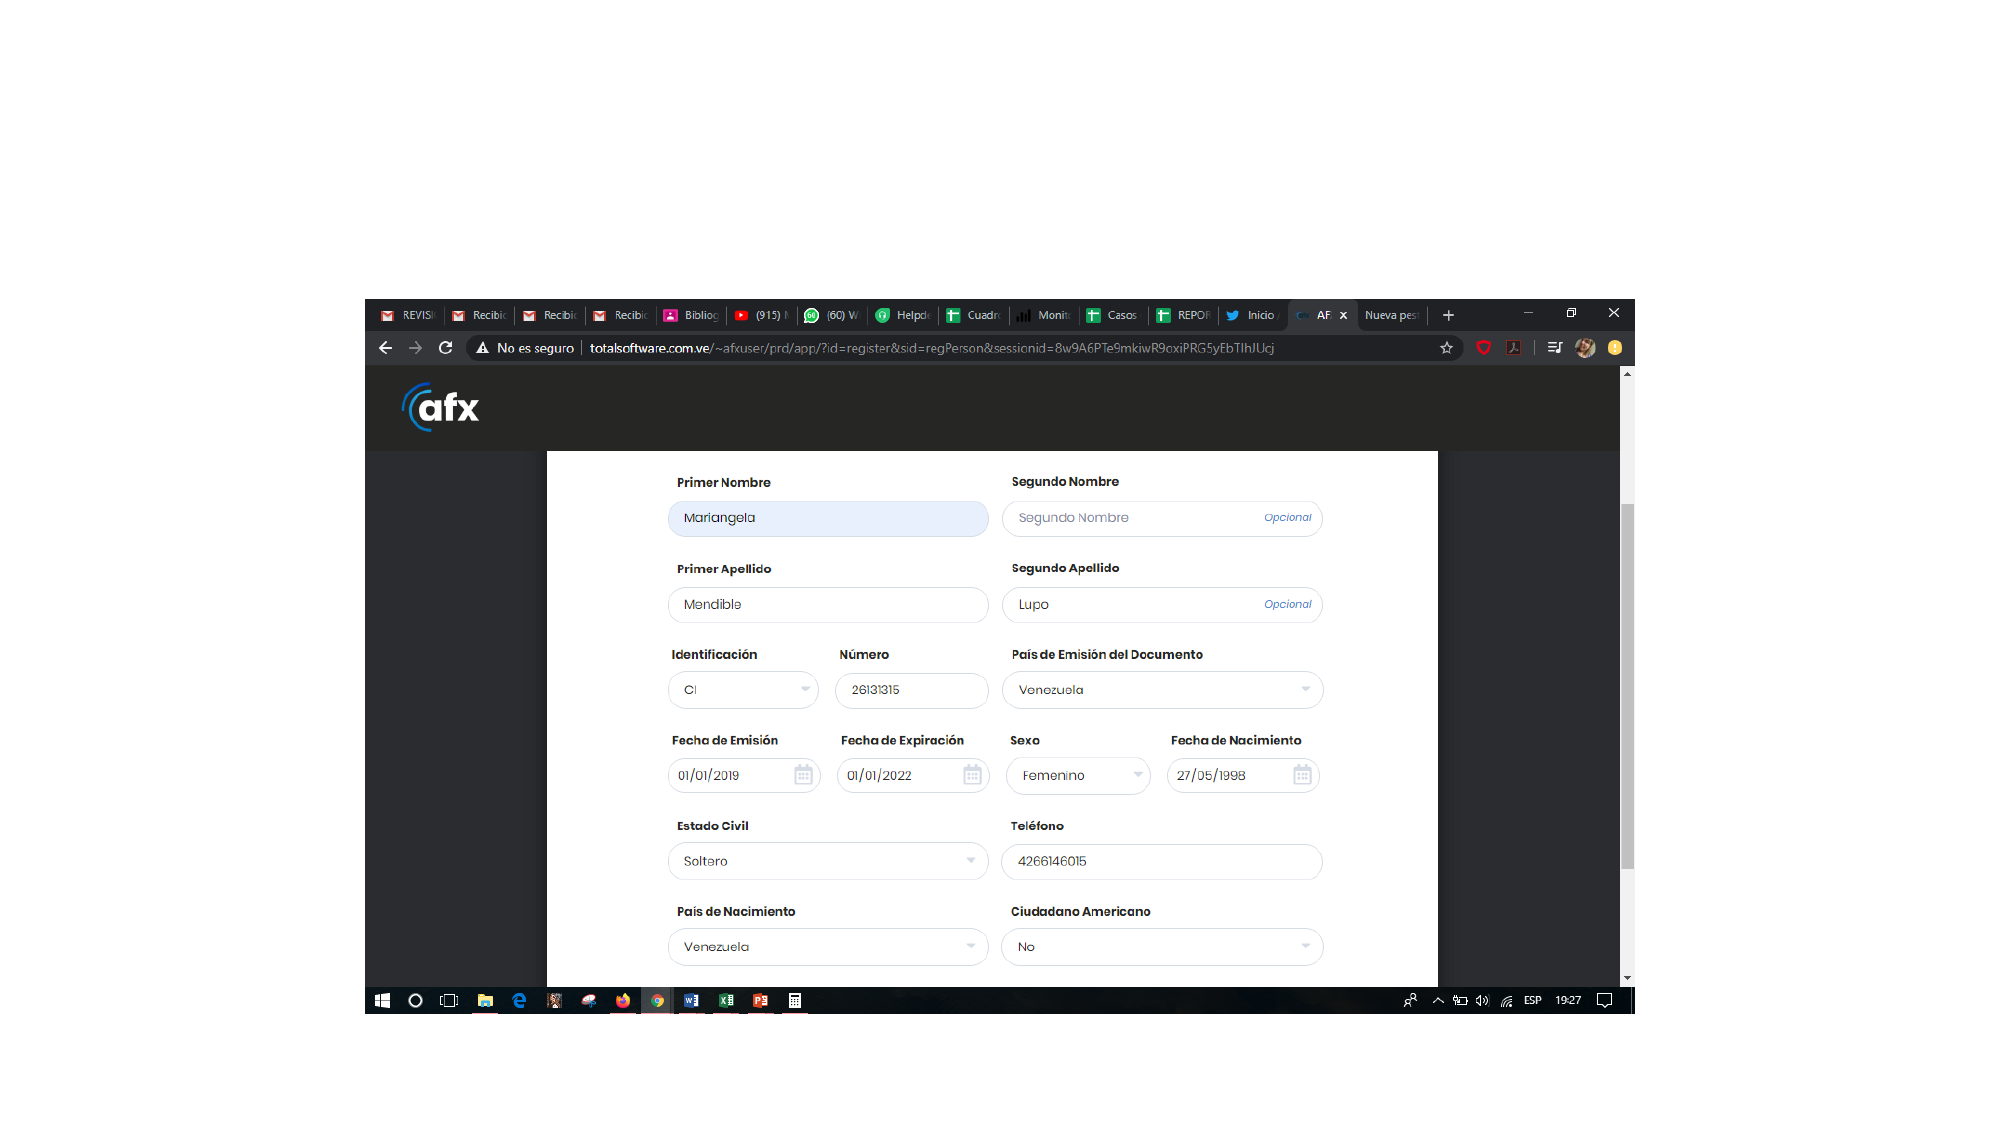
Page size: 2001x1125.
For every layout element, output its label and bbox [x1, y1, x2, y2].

list [365, 299, 1635, 1014]
